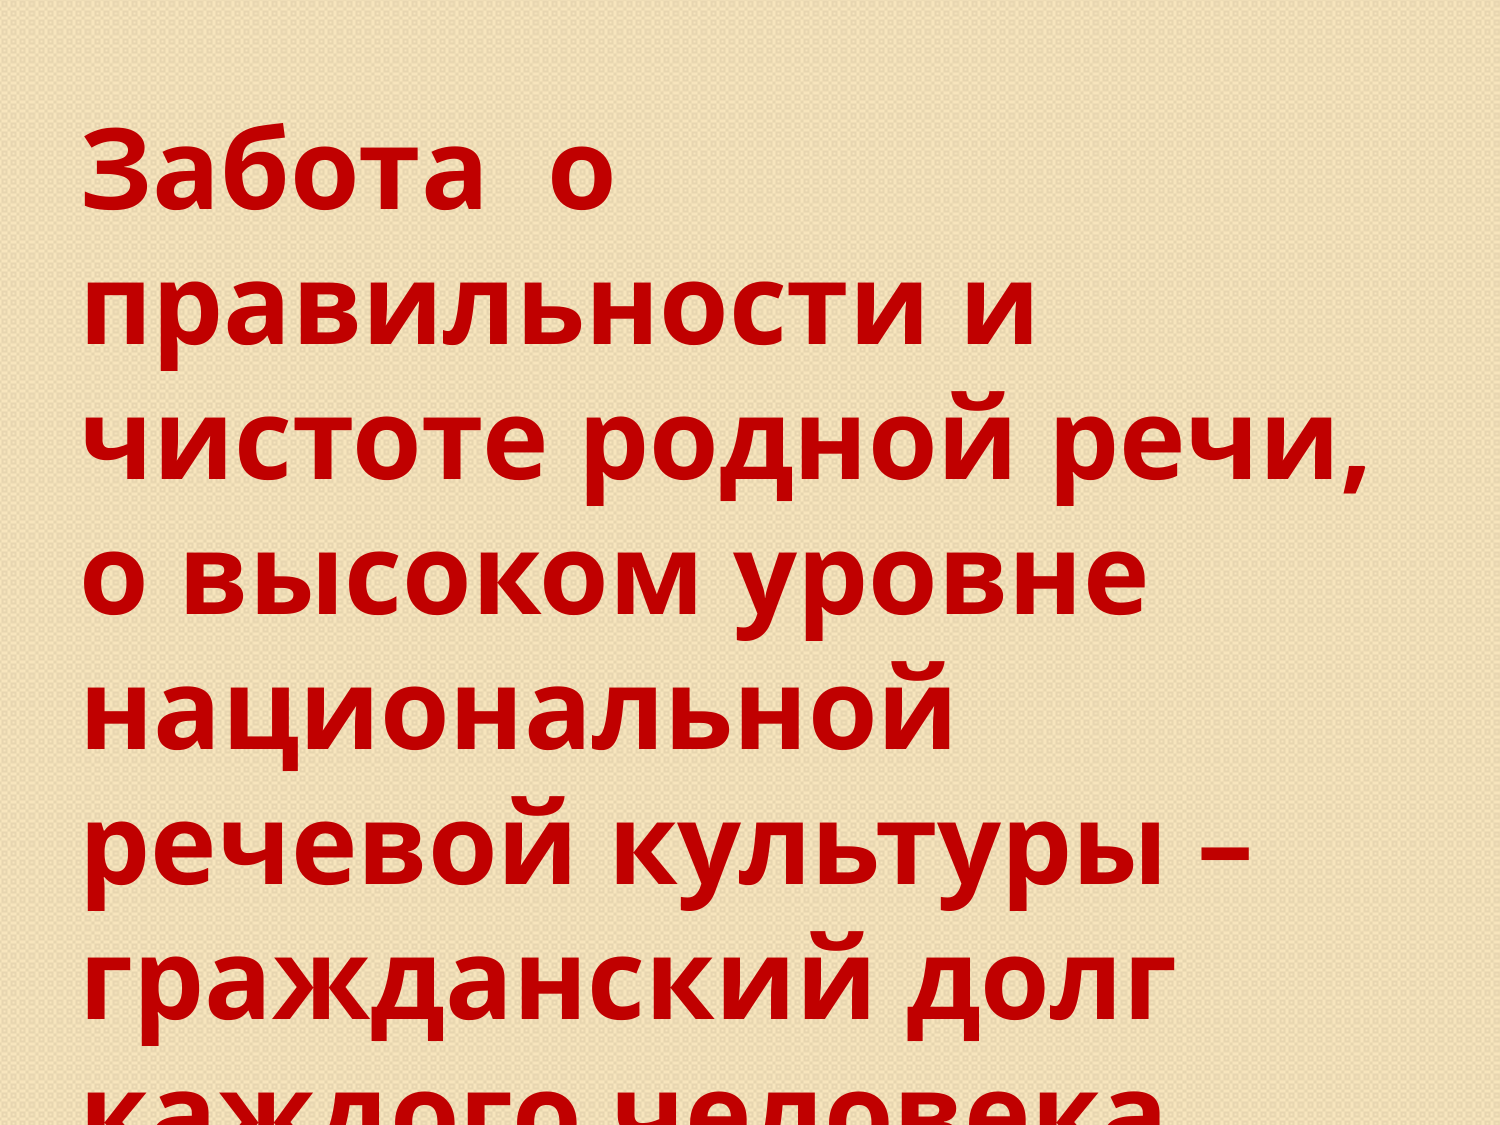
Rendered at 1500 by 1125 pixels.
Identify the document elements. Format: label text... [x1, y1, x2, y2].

text_box Забота о правильности и чистоте родной речи, о высоком уровне национальной речевой культуры – гражданский долг каждого человека. [64, 89, 1400, 1125]
